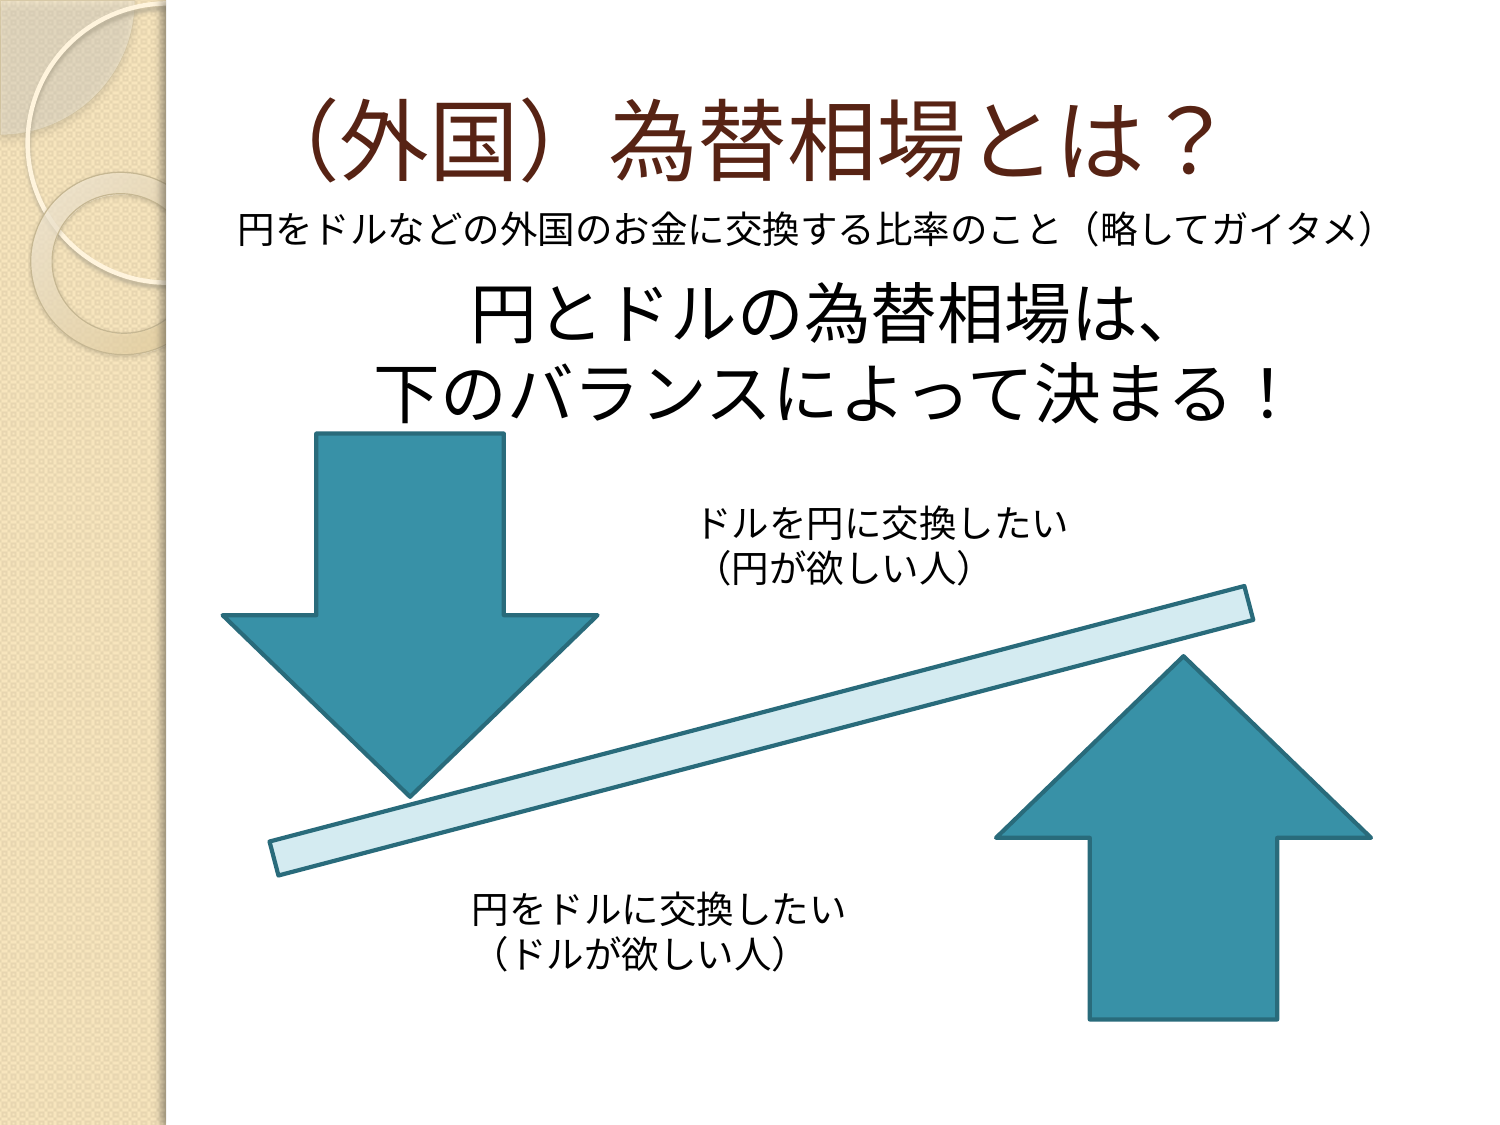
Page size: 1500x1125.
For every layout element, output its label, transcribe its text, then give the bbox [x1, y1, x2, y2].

text_box ドルを円に交換したい （円が欲しい人） [679, 492, 1172, 597]
text_box [220, 431, 600, 799]
text_box [994, 654, 1373, 1022]
text_box 円とドルの為替相場は、 下のバランスによって決まる！ [351, 264, 1325, 440]
text_box 円をドルなどの外国のお金に交換する比率のこと（略してガイタメ） [222, 199, 1477, 259]
text_box 円をドルに交換したい （ドルが欲しい人） [456, 878, 950, 984]
title （外国）為替相場とは？ [235, 45, 1466, 199]
text_box [267, 583, 1256, 878]
